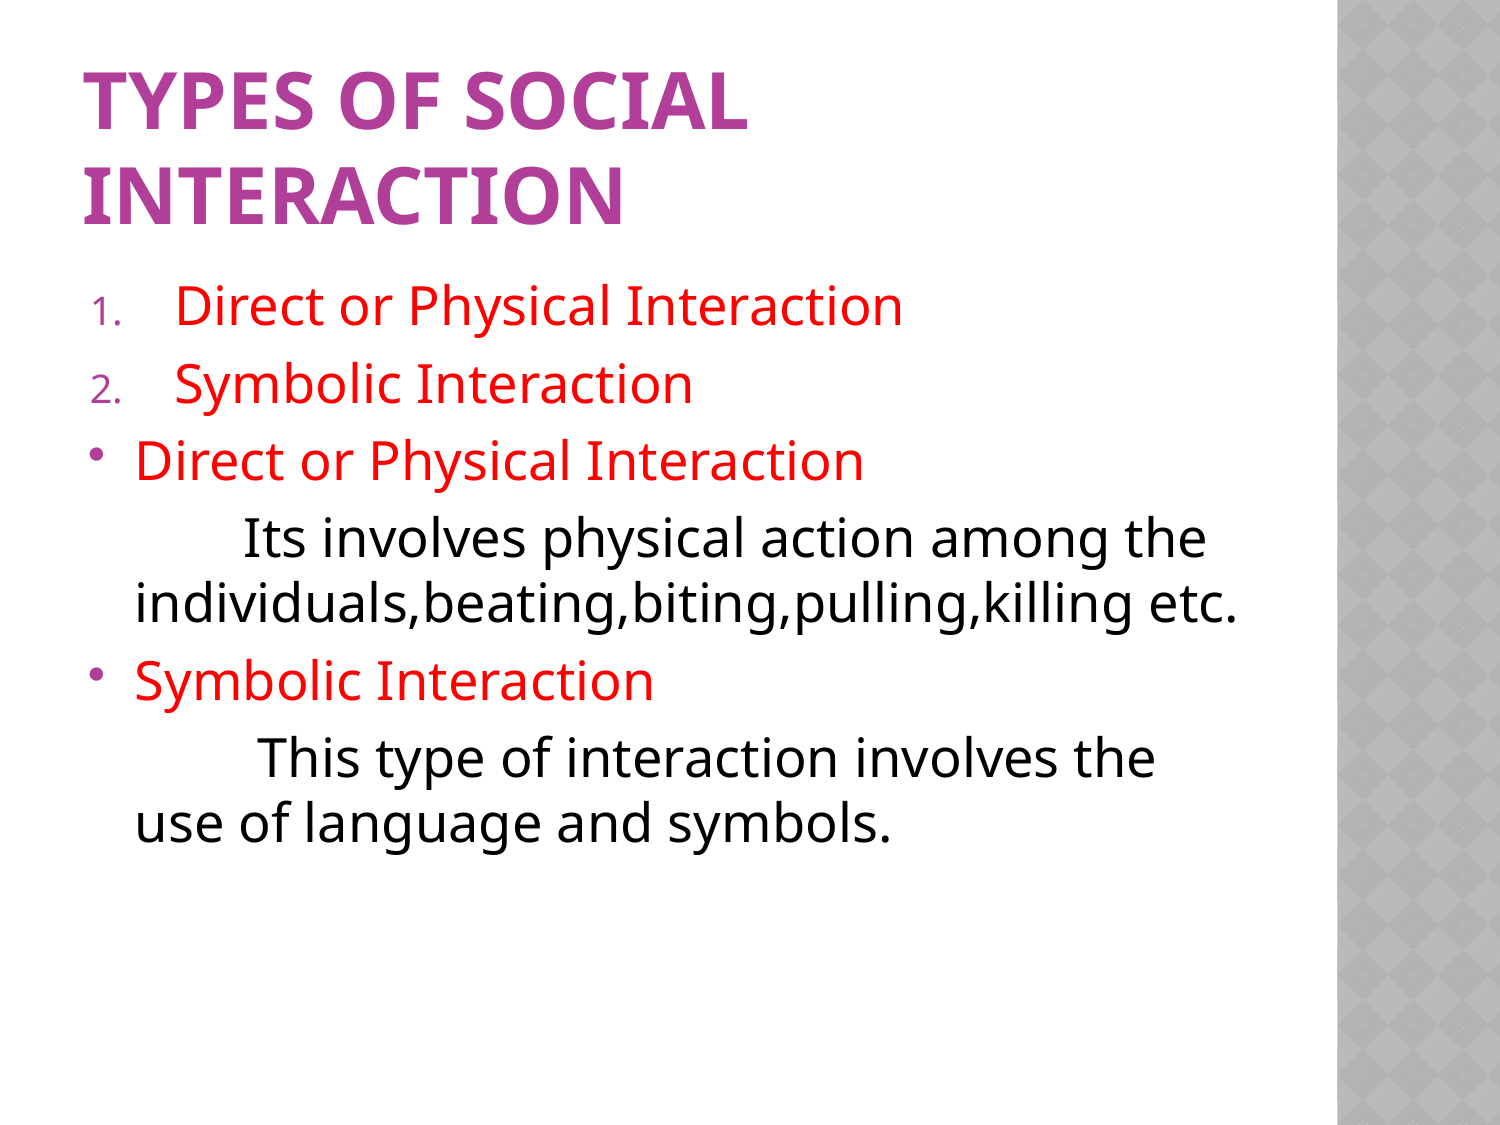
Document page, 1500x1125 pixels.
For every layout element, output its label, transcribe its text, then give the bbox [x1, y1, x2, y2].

list Direct or Physical Interaction Symbolic Interaction Direct or Physical Interaction Its involves physical action among the individuals,beating,biting,pulling,killing etc. Symbolic Interaction This type of interaction involves the use of language and symbols. [75, 264, 1263, 1059]
title Types of social Interaction [75, 52, 1263, 240]
